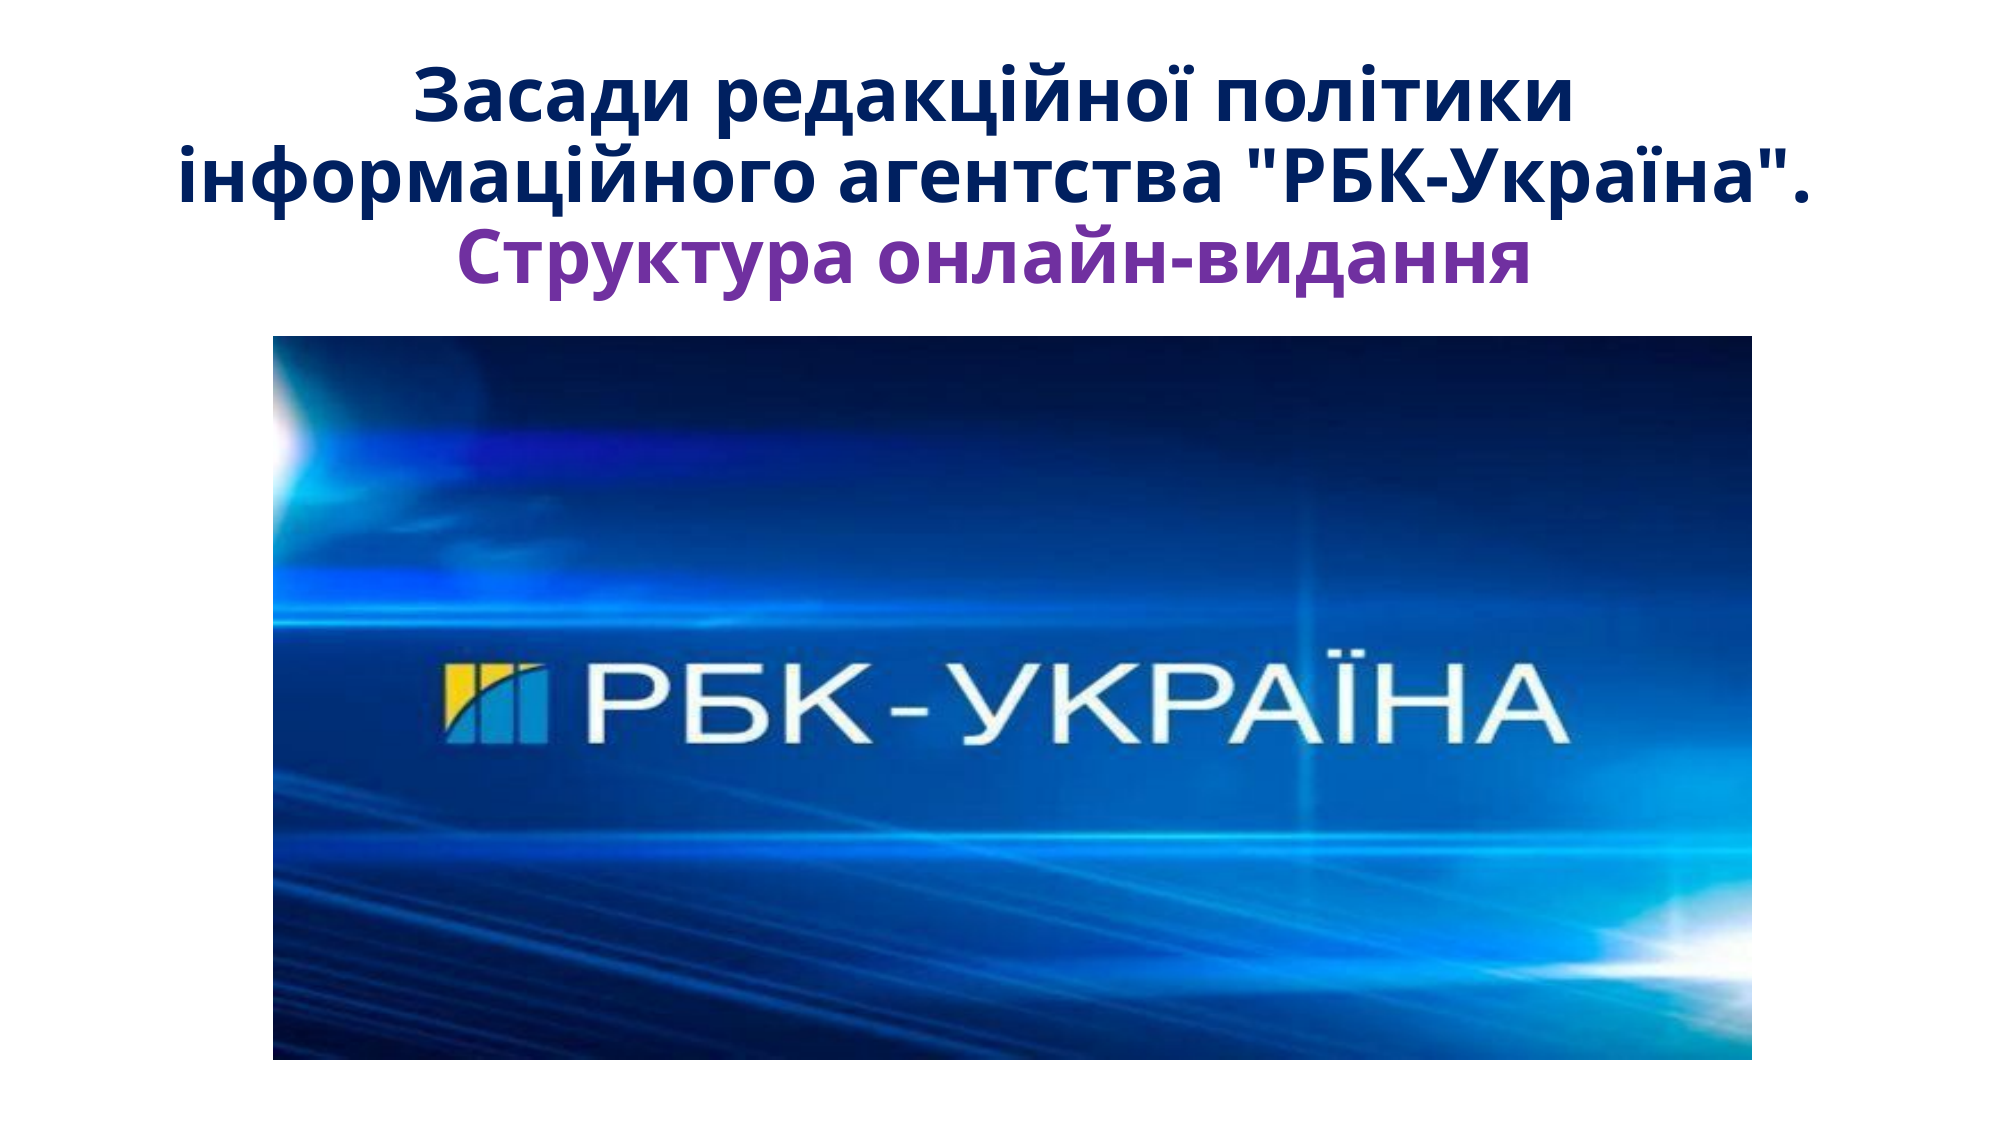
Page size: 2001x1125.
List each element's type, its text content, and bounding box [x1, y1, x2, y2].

title Засади редакційної політики інформаційного агентства "РБК-Україна". Структура онлайн-видання [132, 69, 1858, 287]
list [273, 336, 1752, 1060]
